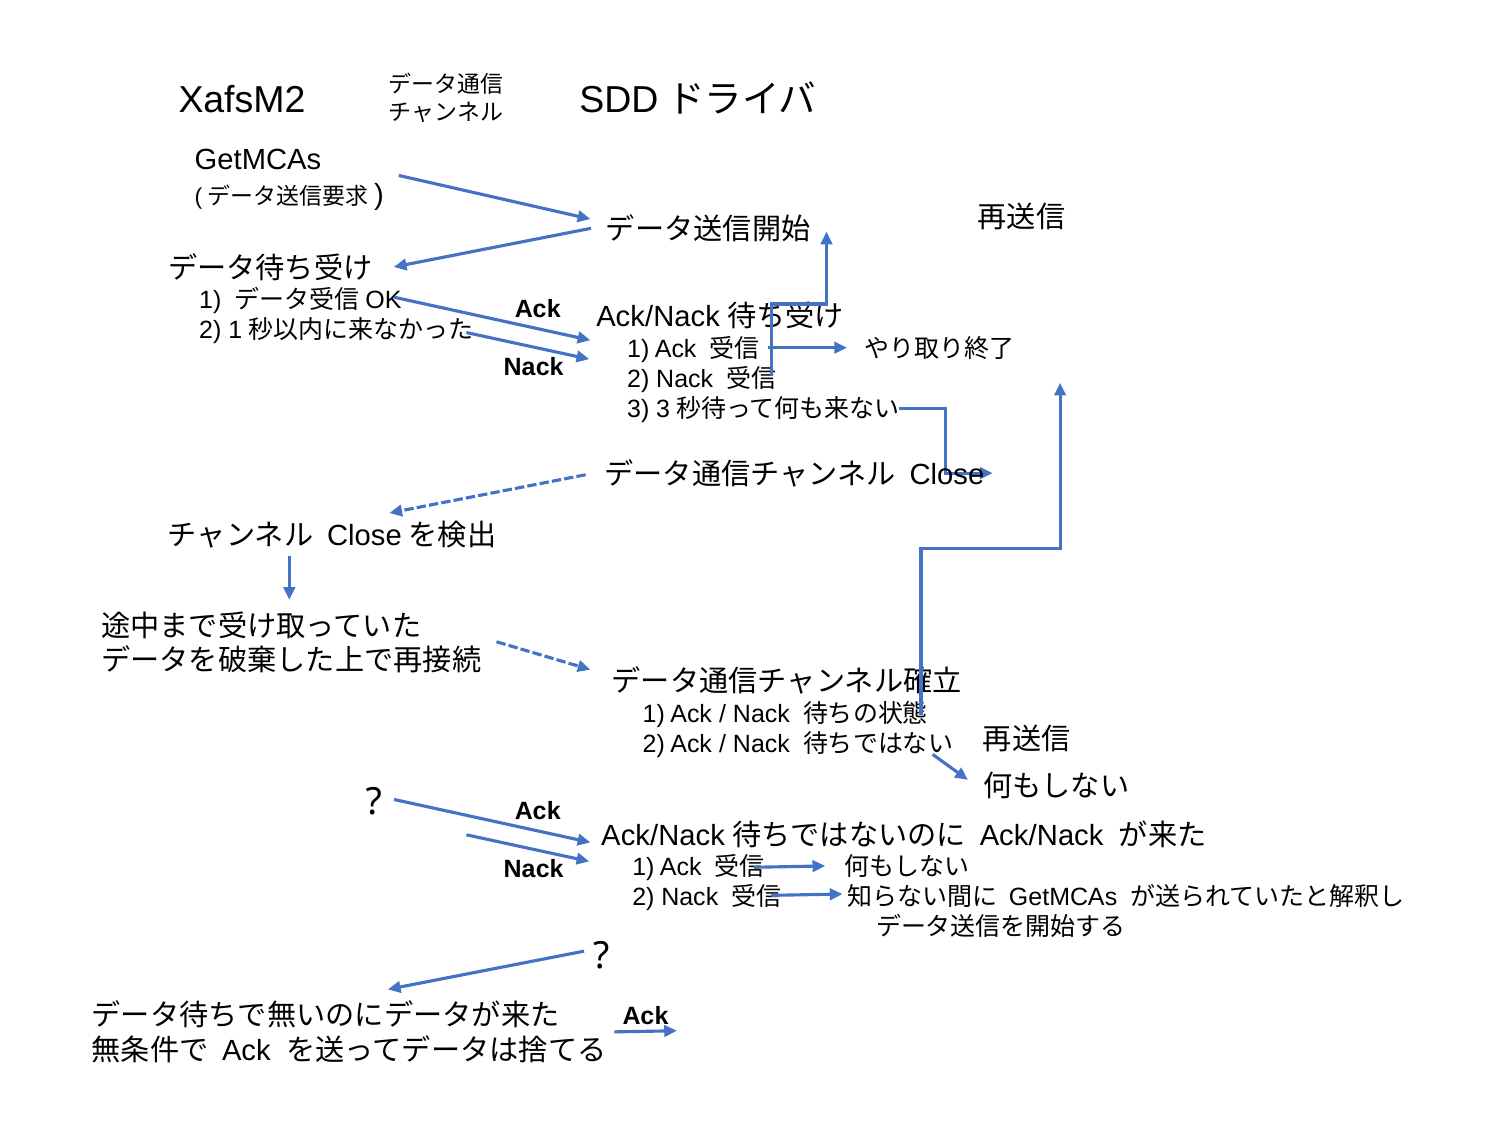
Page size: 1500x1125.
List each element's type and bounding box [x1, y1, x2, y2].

text_box [81, 62, 1423, 1075]
